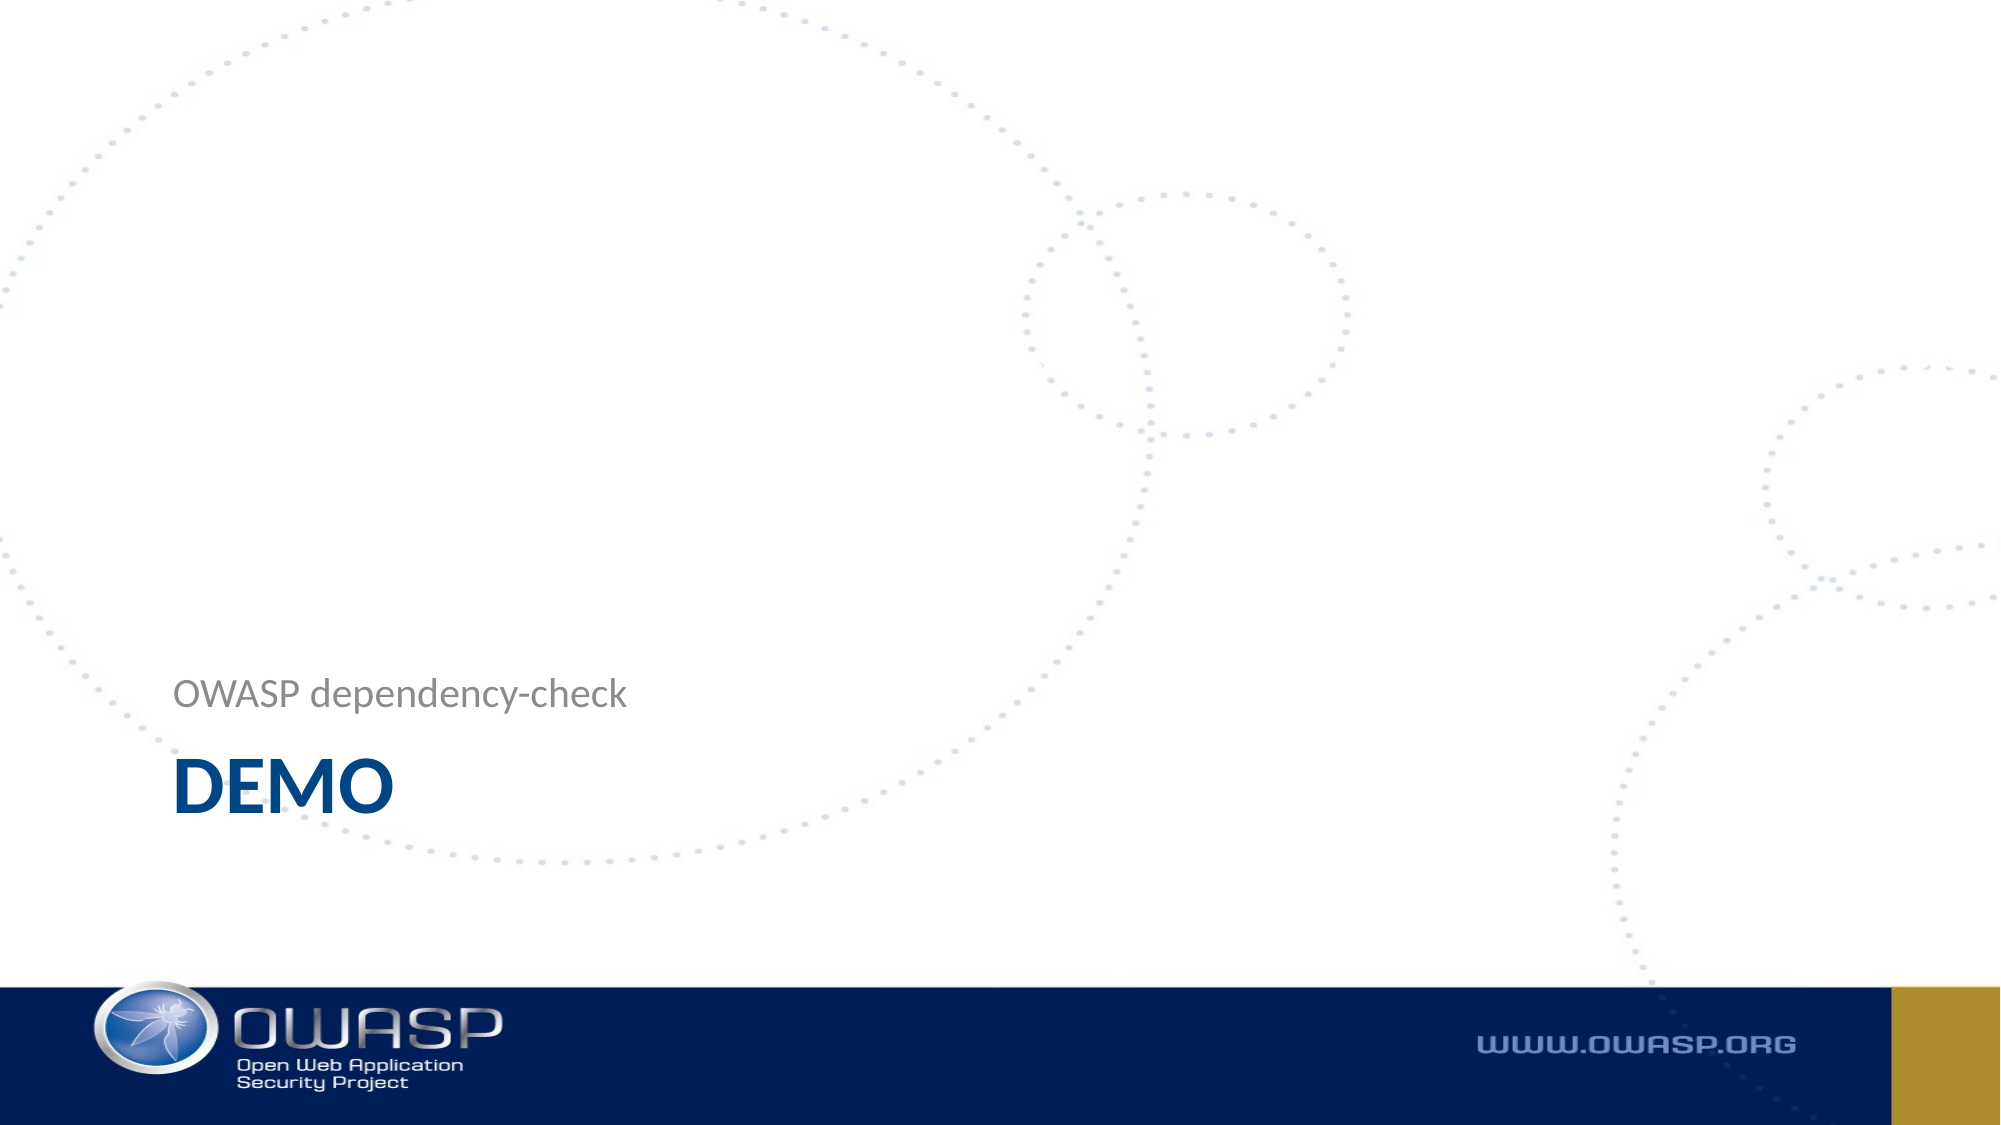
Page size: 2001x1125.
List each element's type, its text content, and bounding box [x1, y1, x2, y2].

picture [0, 0, 2001, 1125]
title demo [157, 723, 1858, 947]
list OWASP dependency-check [157, 476, 1858, 723]
